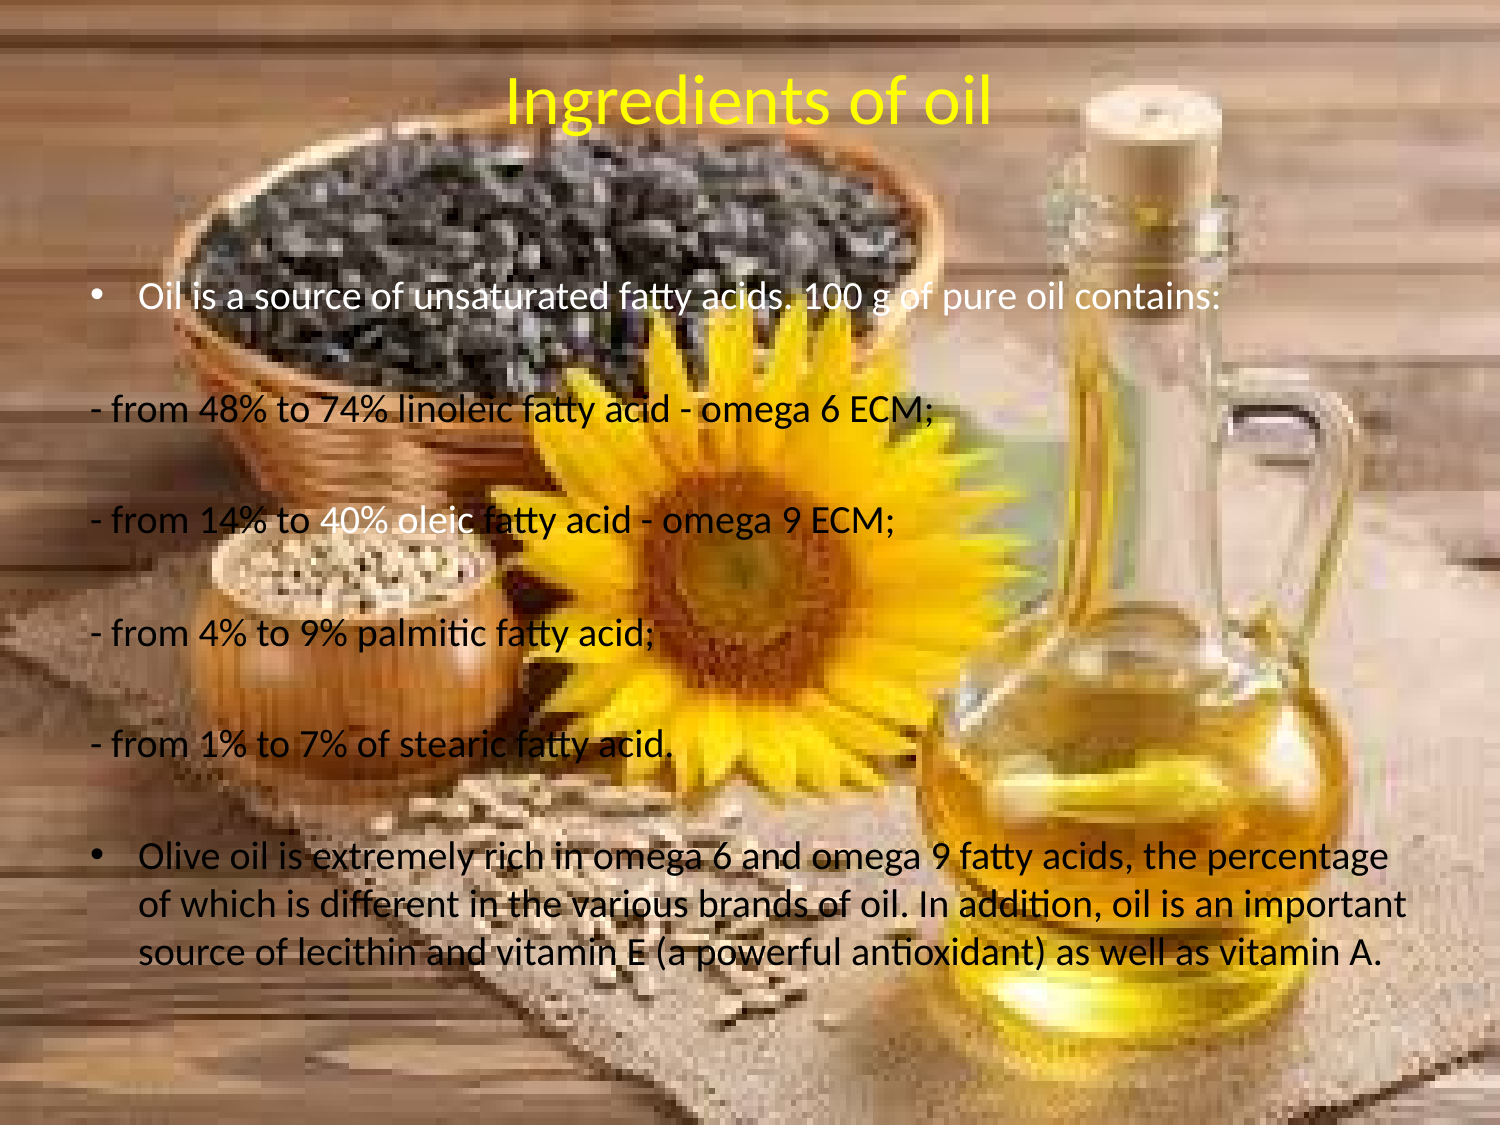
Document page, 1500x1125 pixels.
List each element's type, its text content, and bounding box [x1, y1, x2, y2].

list Oil is a source of unsaturated fatty acids. 100 g of pure oil contains: - from 48% to 74% linoleic fatty acid - omega 6 ECM; - from 14% to 40% oleic fatty acid - omega 9 ECM; - from 4% to 9% palmitic fatty acid; - from 1% to 7% of stearic fatty acid. Olive oil is extremely rich in omega 6 and omega 9 fatty acids, the percentage of which is different in the various brands of oil. In addition, oil is an important source of lecithin and vitamin E (a powerful antioxidant) as well as vitamin A. [75, 262, 1425, 1005]
picture [0, 0, 1500, 1125]
title Ingredients of oil [75, 45, 1425, 233]
